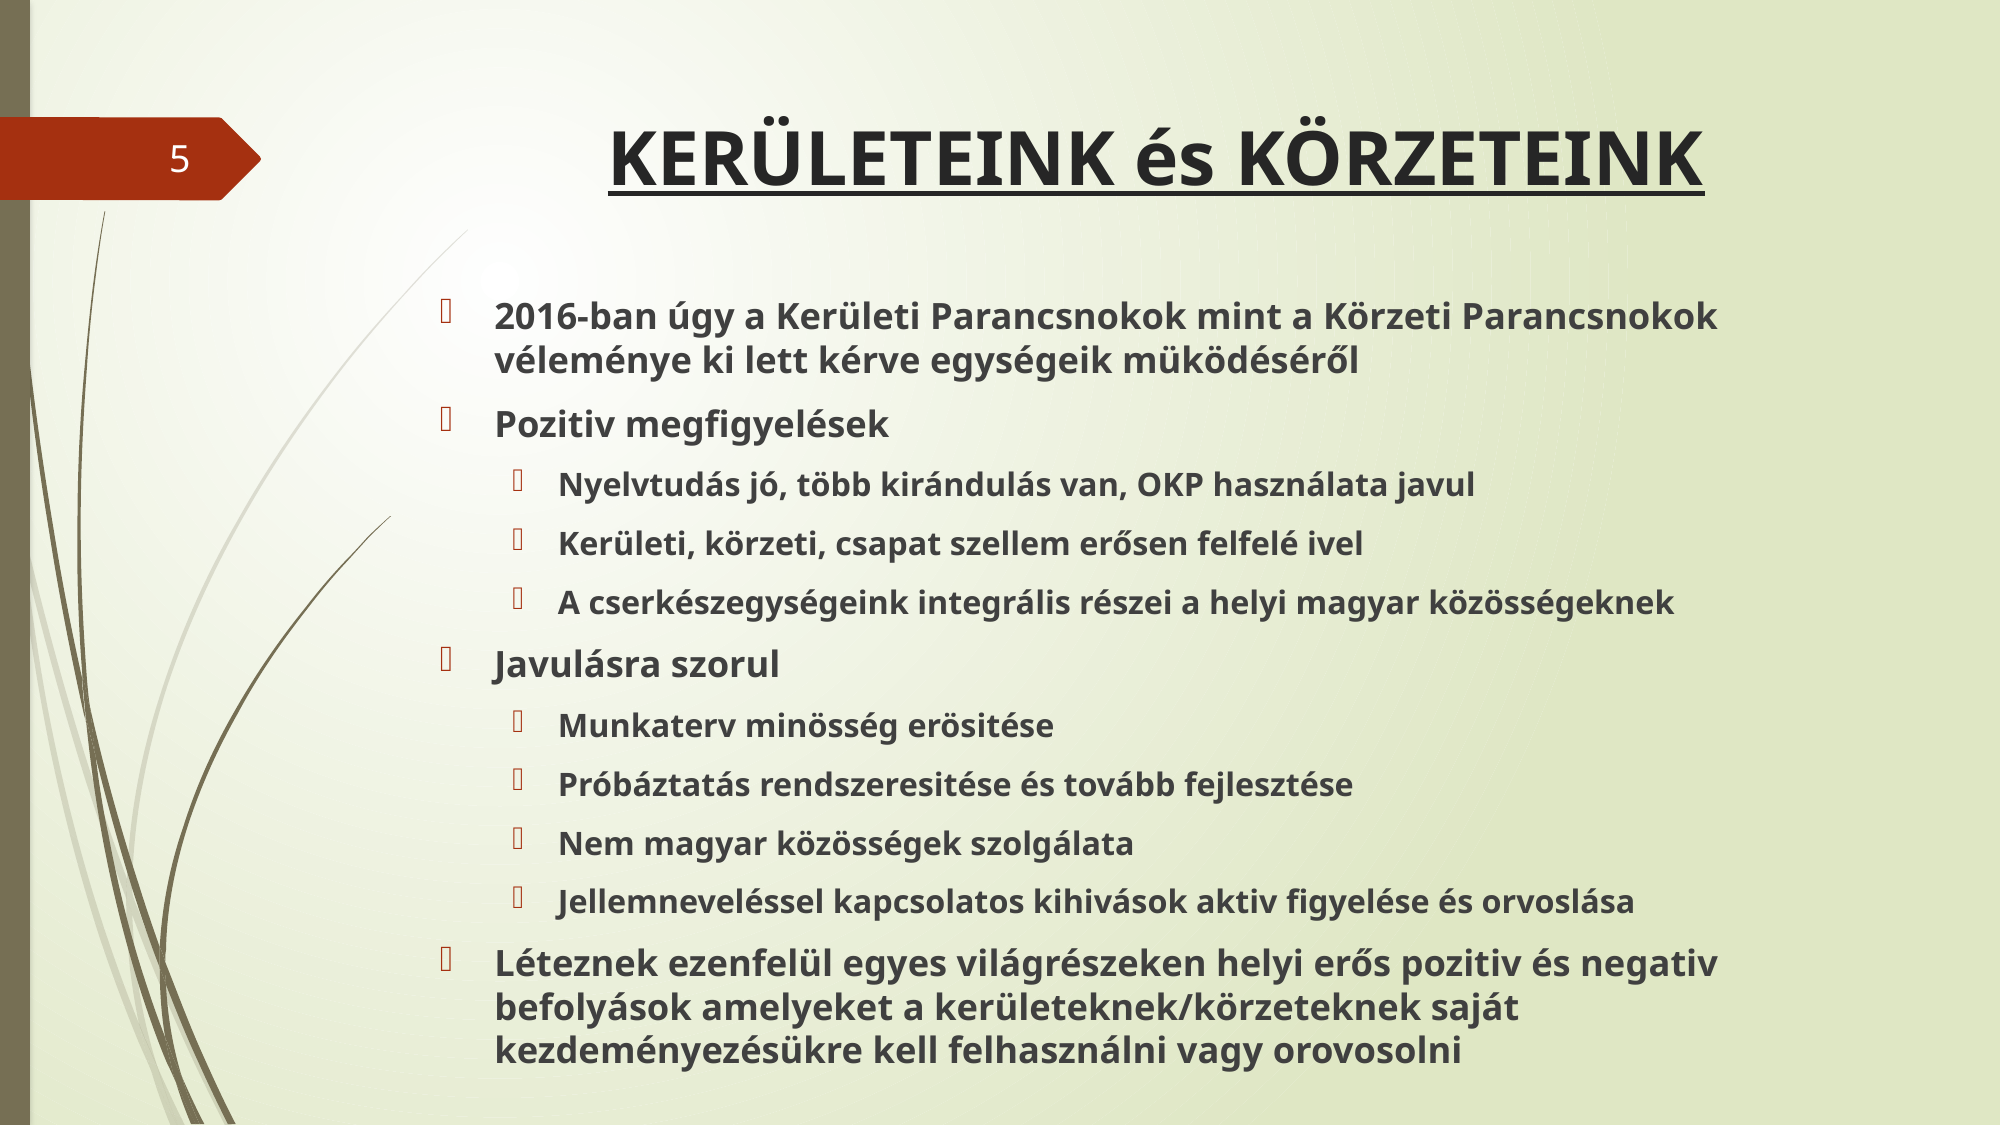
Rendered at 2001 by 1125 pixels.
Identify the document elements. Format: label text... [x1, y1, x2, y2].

list 2016-ban úgy a Kerületi Parancsnokok mint a Körzeti Parancsnokok véleménye ki lett kérve egységeik müködéséről Pozitiv megfigyelések Nyelvtudás jó, több kirándulás van, OKP használata javul Kerületi, körzeti, csapat szellem erősen felfelé ivel A cserkészegységeink integrális részei a helyi magyar közösségeknek Javulásra szorul Munkaterv minösség erösitése Próbáztatás rendszeresitése és tovább fejlesztése Nem magyar közösségek szolgálata Jellemneveléssel kapcsolatos kihivások aktiv figyelése és orvoslása Léteznek ezenfelül egyes világrészeken helyi erős pozitiv és negativ befolyások amelyeket a kerületeknek/körzeteknek saját kezdeményezésükre kell felhasználni vagy orovosolni [424, 286, 1888, 1084]
title KERÜLETEINK és KÖRZETEINK [425, 102, 1888, 286]
text_box 5 [154, 127, 234, 188]
